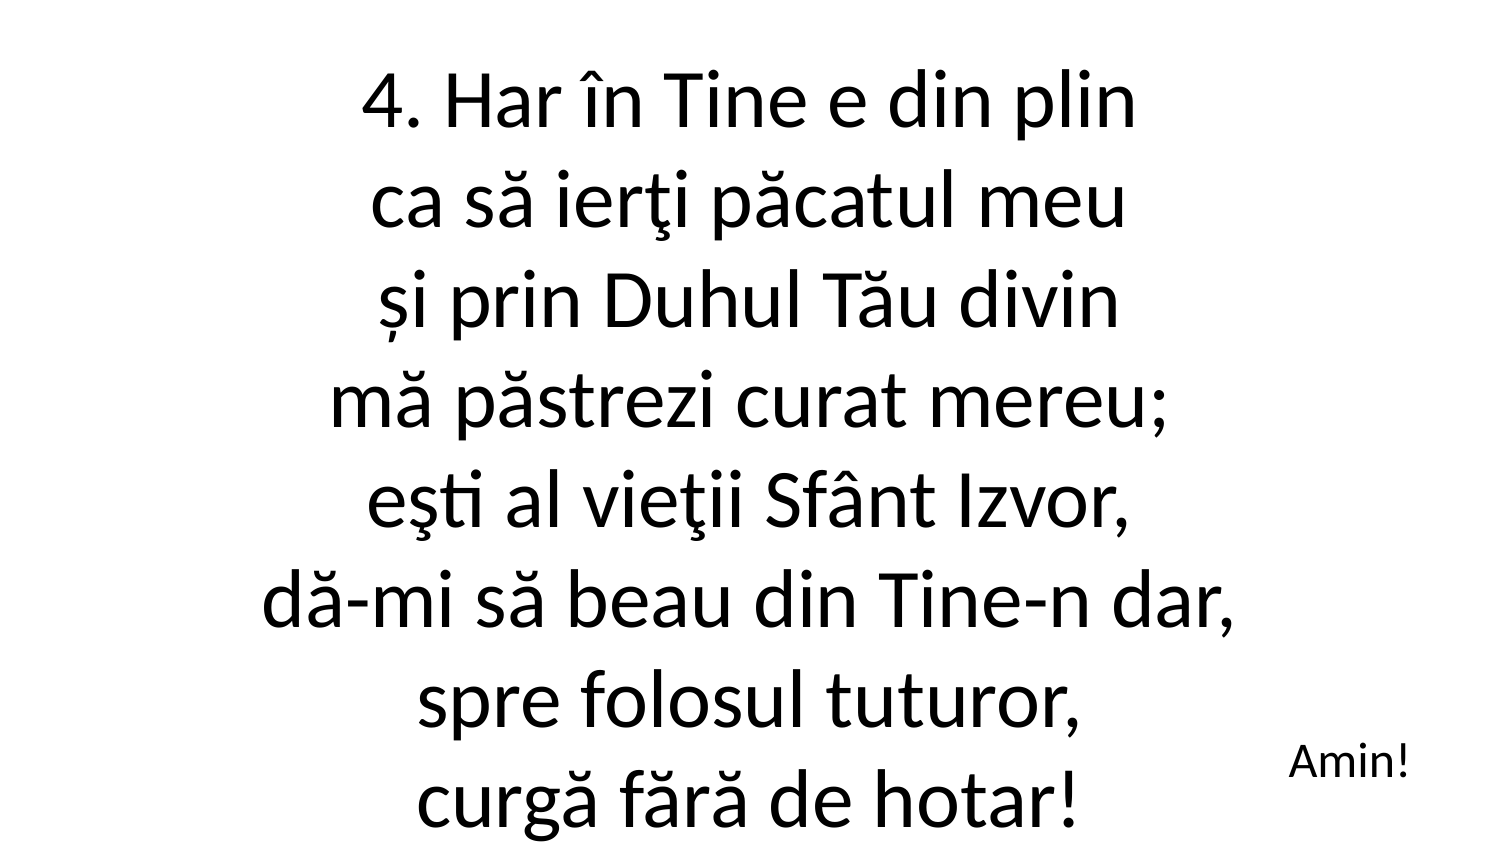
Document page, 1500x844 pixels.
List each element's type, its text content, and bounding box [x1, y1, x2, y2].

text_box Amin! [1273, 674, 1427, 795]
text_box 4. Har în Tine e din plin ca să ierţi păcatul meu și prin Duhul Tău divin mă păstrezi curat mereu; eşti al vieţii Sfânt Izvor, dă-mi să beau din Tine-n dar, spre folosul tuturor, curgă fără de hotar! [246, 0, 1254, 844]
